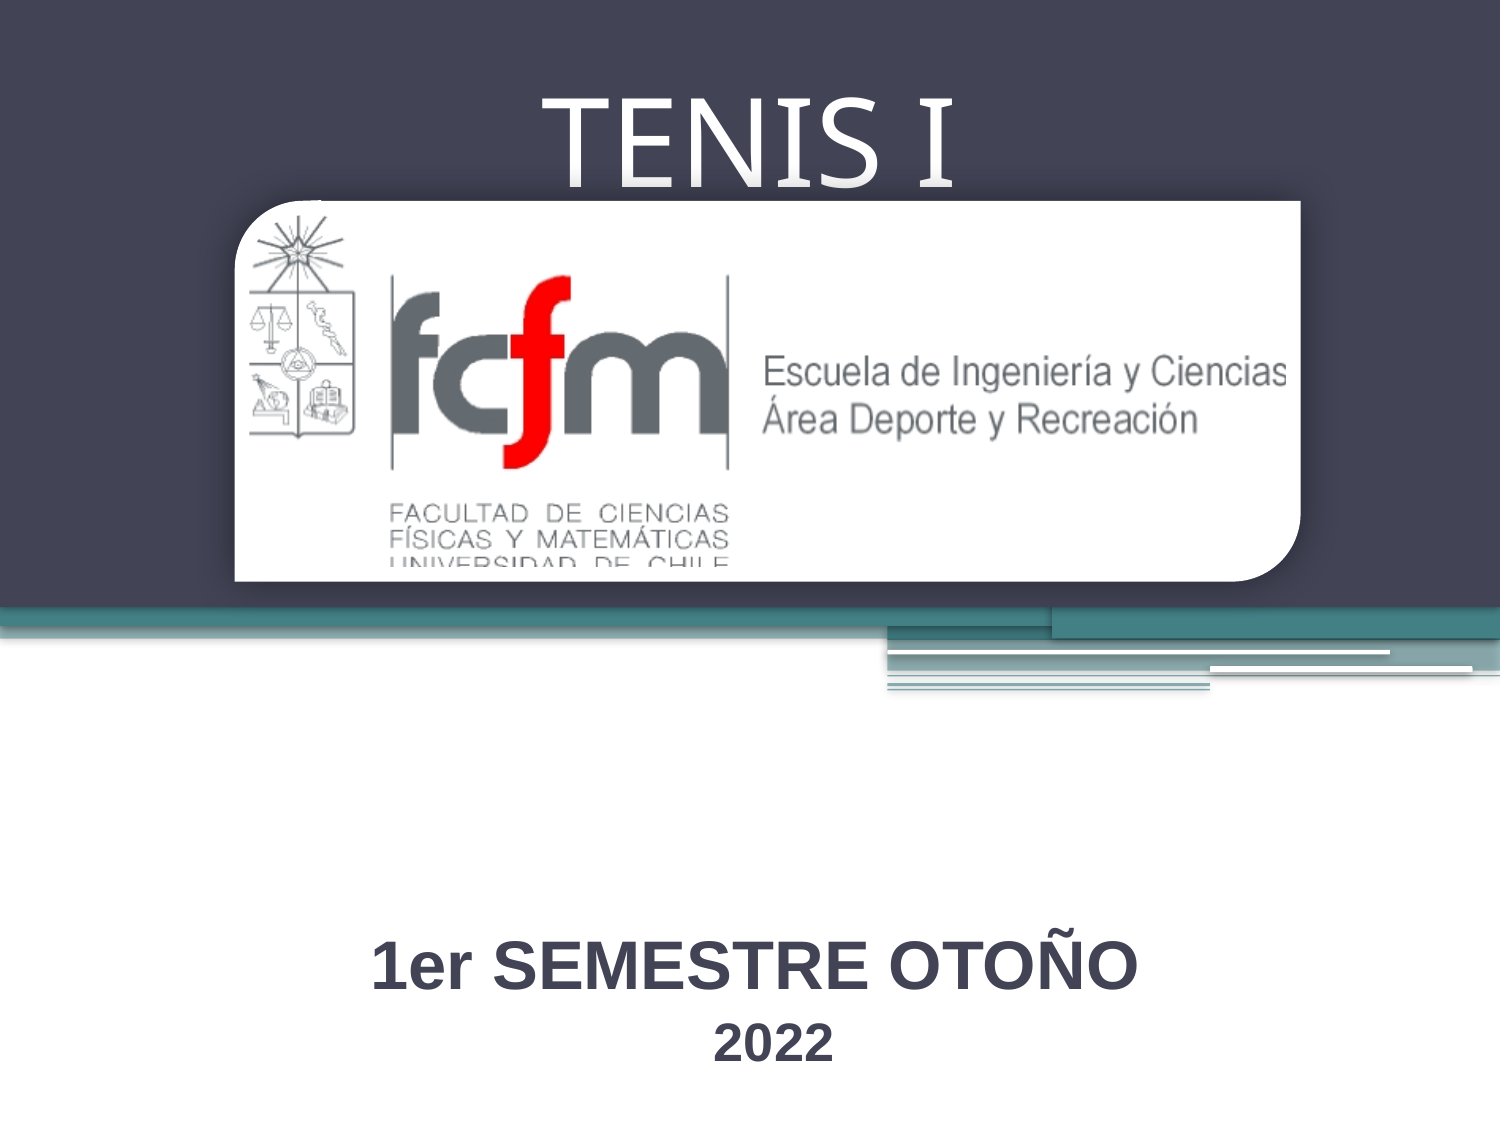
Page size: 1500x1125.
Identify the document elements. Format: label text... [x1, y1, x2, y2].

title TENIS I [0, 54, 1500, 220]
picture [241, 207, 1294, 575]
subtitle 1er SEMESTRE OTOÑO 2022 [53, 479, 1447, 1083]
